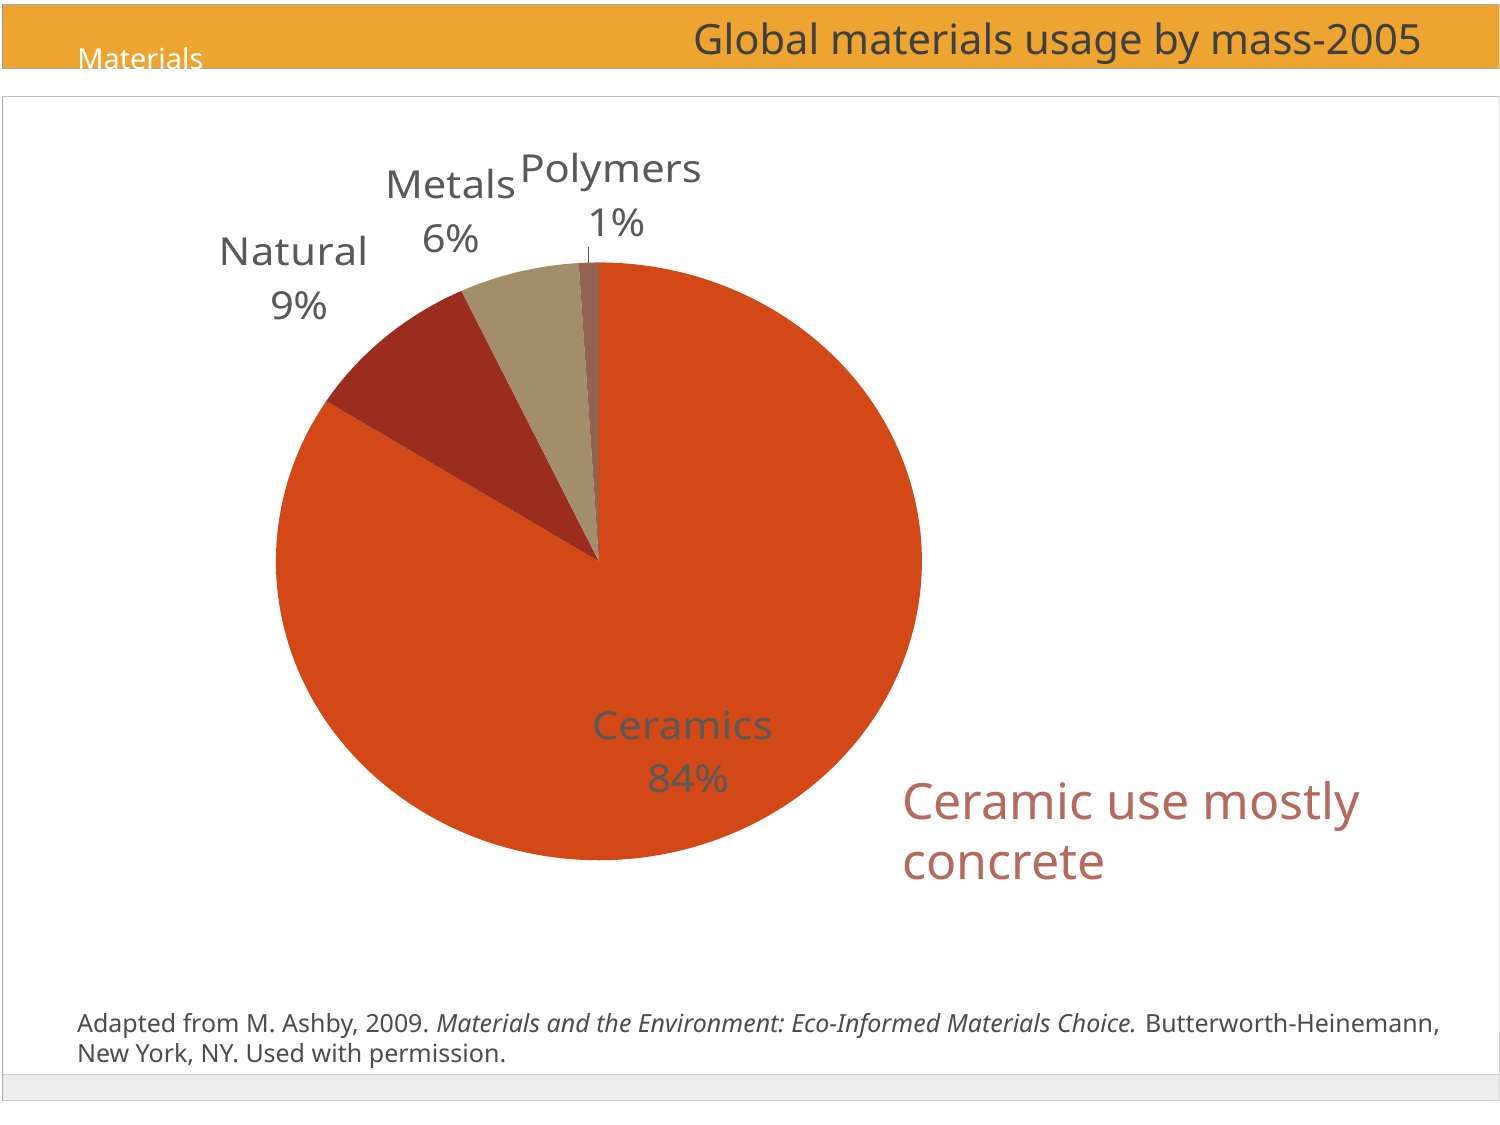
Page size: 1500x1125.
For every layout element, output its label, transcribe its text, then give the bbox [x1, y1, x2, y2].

picture [0, 0, 1500, 762]
picture [0, 898, 1500, 1101]
text_box Adapted from M. Ashby, 2009. Materials and the Environment: Eco-Informed Materials Choice. Butterworth-Heinemann, New York, NY. Used with permission. [62, 999, 1475, 1075]
chart [0, 112, 1301, 938]
title Global materials usage by mass-2005 [587, 12, 1438, 63]
text_box Ceramic use mostly concrete [1304, 762, 1500, 898]
